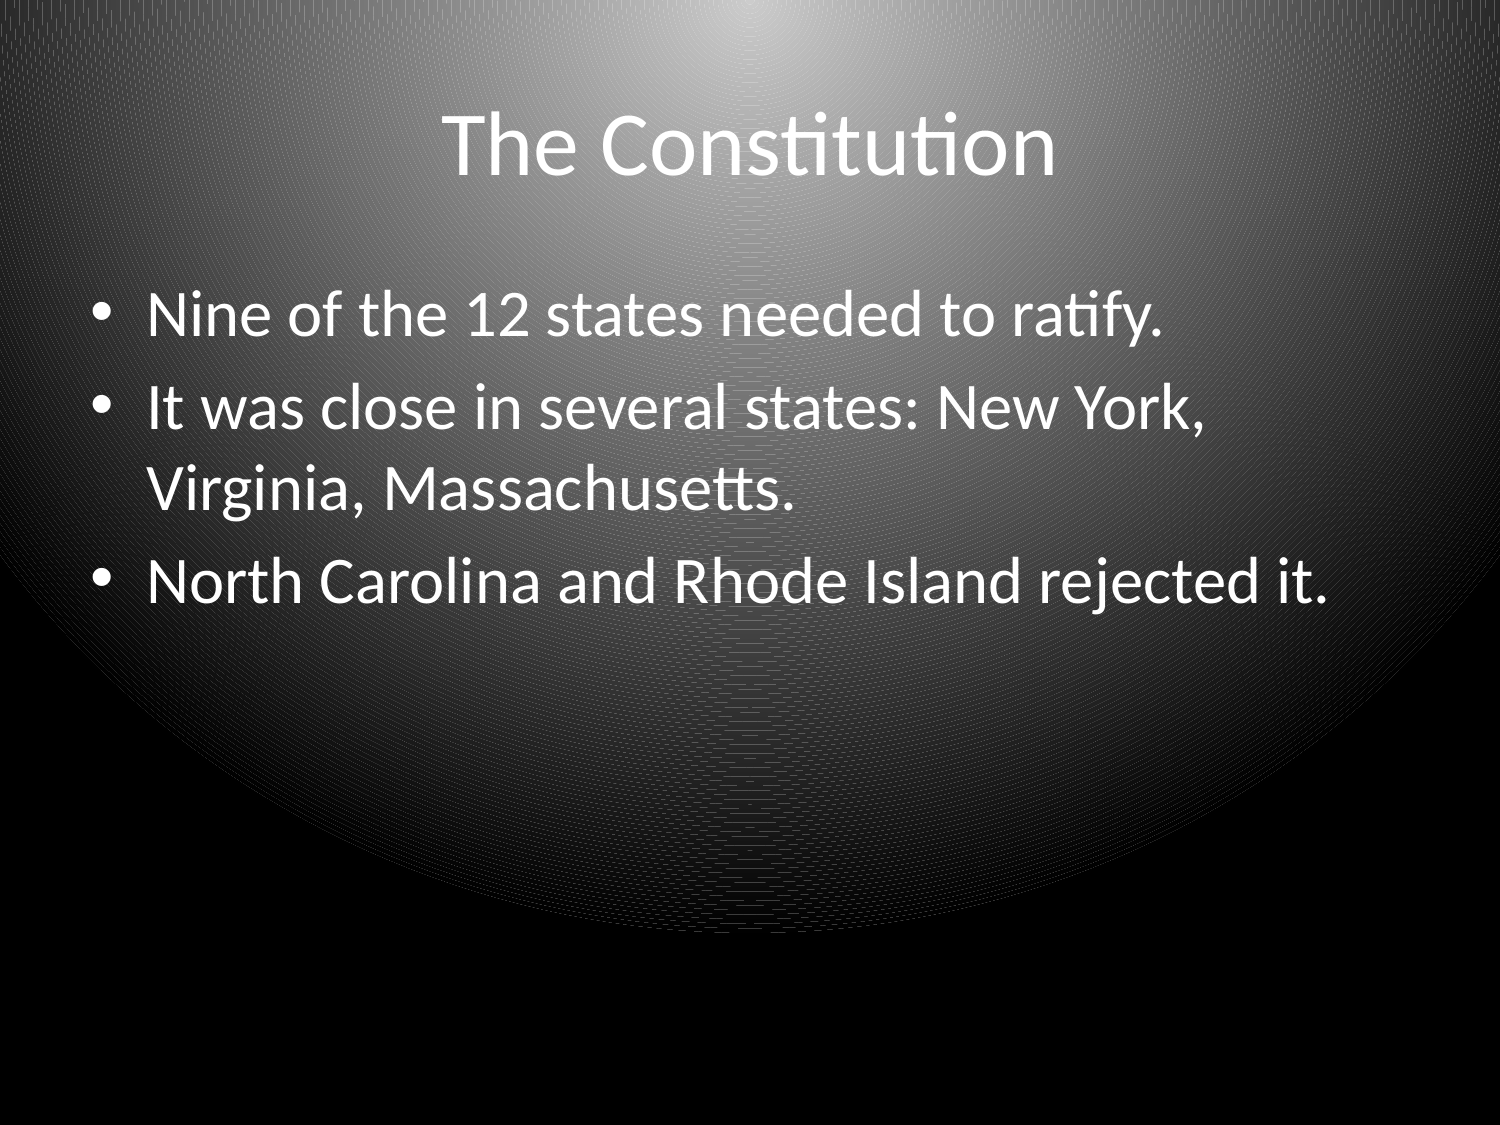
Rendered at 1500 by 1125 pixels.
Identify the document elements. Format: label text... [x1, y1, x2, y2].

title The Constitution [75, 45, 1425, 233]
list Nine of the 12 states needed to ratify. It was close in several states: New York, Virginia, Massachusetts. North Carolina and Rhode Island rejected it. [75, 262, 1425, 1005]
